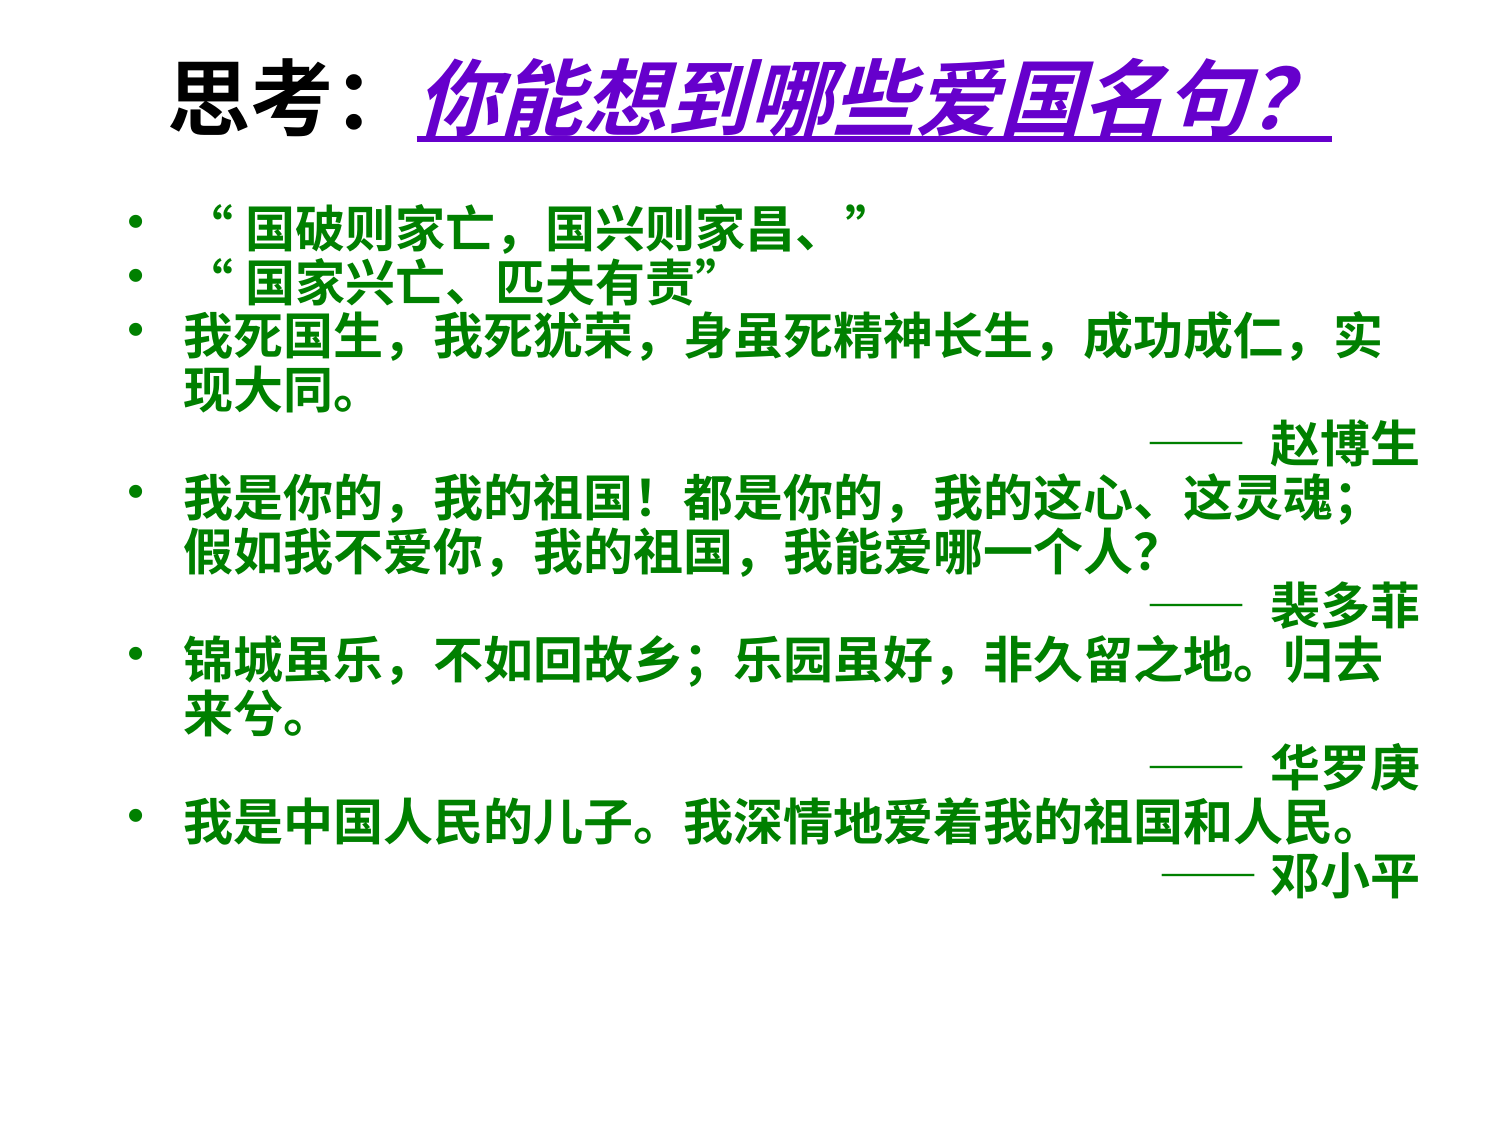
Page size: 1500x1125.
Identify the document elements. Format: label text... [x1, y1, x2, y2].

list “国破则家亡，国兴则家昌、” “国家兴亡、匹夫有责” 我死国生，我死犹荣，身虽死精神长生，成功成仁，实现大同。 —— 赵博生 我是你的，我的祖国！都是你的，我的这心、这灵魂；假如我不爱你，我的祖国，我能爱哪一个人？ —— 裴多菲 锦城虽乐，不如回故乡；乐园虽好，非久留之地。归去来兮。 —— 华罗庚 我是中国人民的儿子。我深情地爱着我的祖国和人民。 ——邓小平 [111, 195, 1436, 1060]
title 思考：你能想到哪些爱国名句？ [111, 30, 1388, 162]
